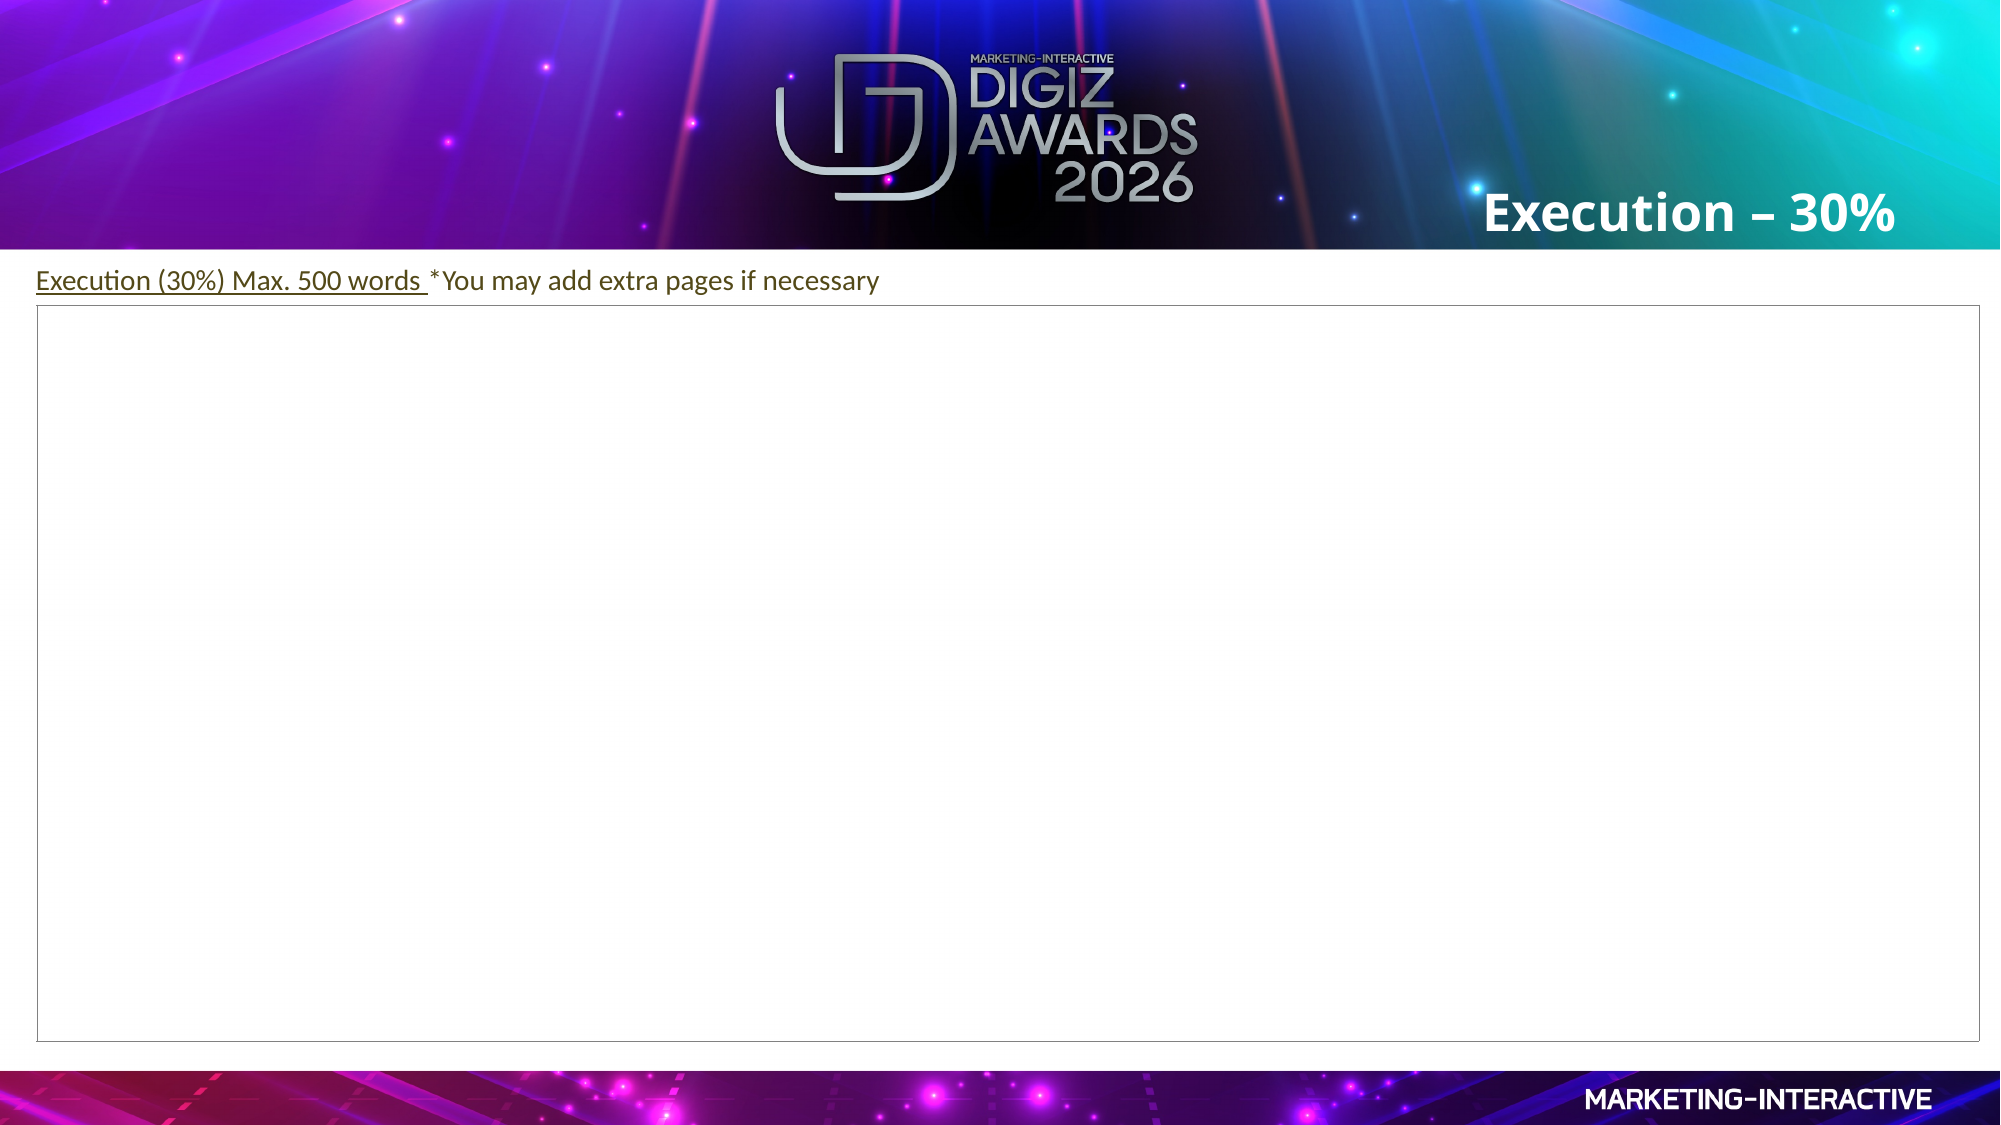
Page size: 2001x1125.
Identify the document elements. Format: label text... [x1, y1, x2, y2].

picture [0, 0, 2000, 1125]
text_box Execution – 30% [1467, 167, 2000, 255]
table_header [38, 306, 1979, 1041]
text_box Execution (30%) Max. 500 words *You may add extra pages if necessary [21, 254, 931, 305]
